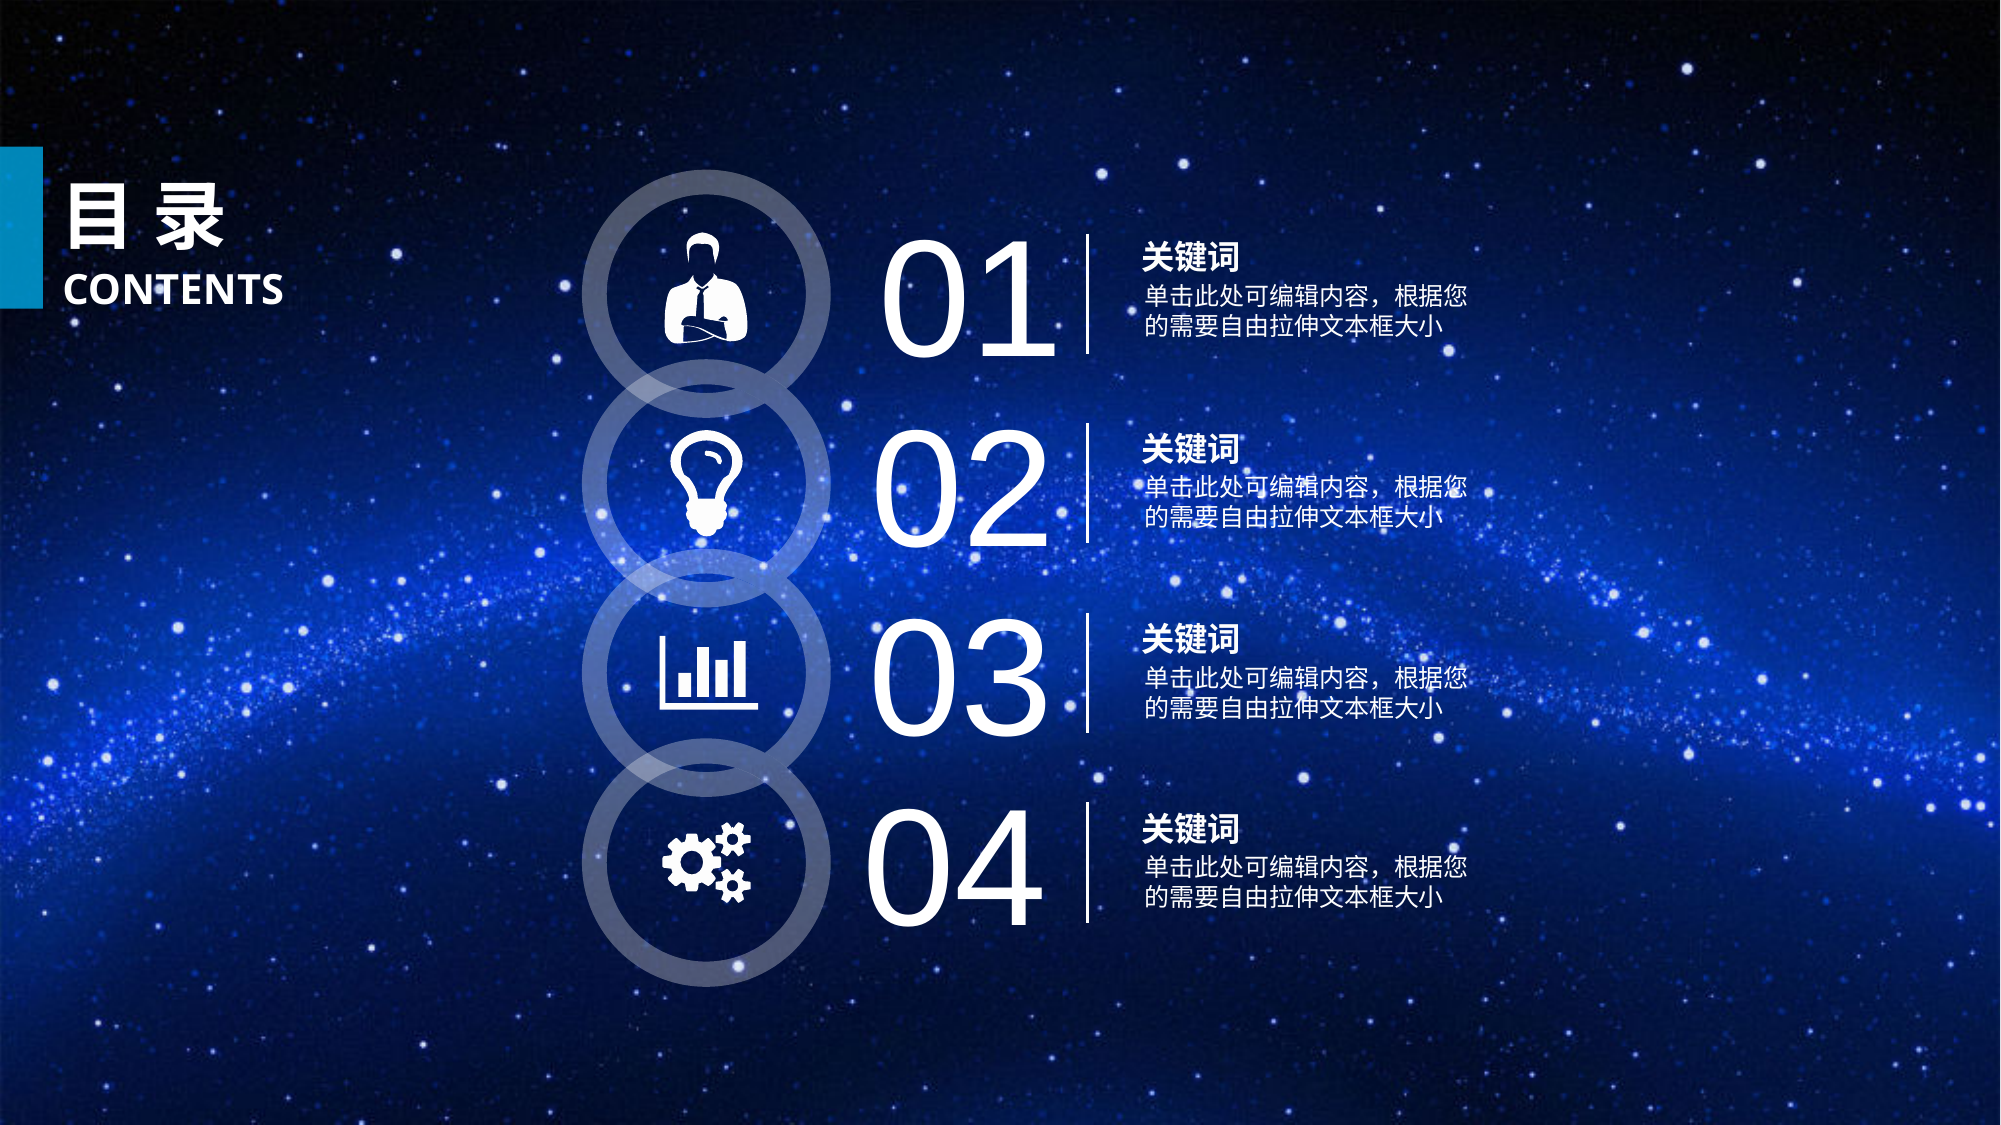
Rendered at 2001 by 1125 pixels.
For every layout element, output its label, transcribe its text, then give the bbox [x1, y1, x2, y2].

picture [0, 0, 2001, 1125]
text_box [581, 359, 1483, 548]
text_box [581, 738, 1483, 987]
text_box 目 录 [45, 160, 274, 266]
text_box [0, 146, 44, 310]
text_box CONTENTS [47, 255, 317, 320]
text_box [581, 169, 1483, 359]
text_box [581, 548, 1483, 738]
